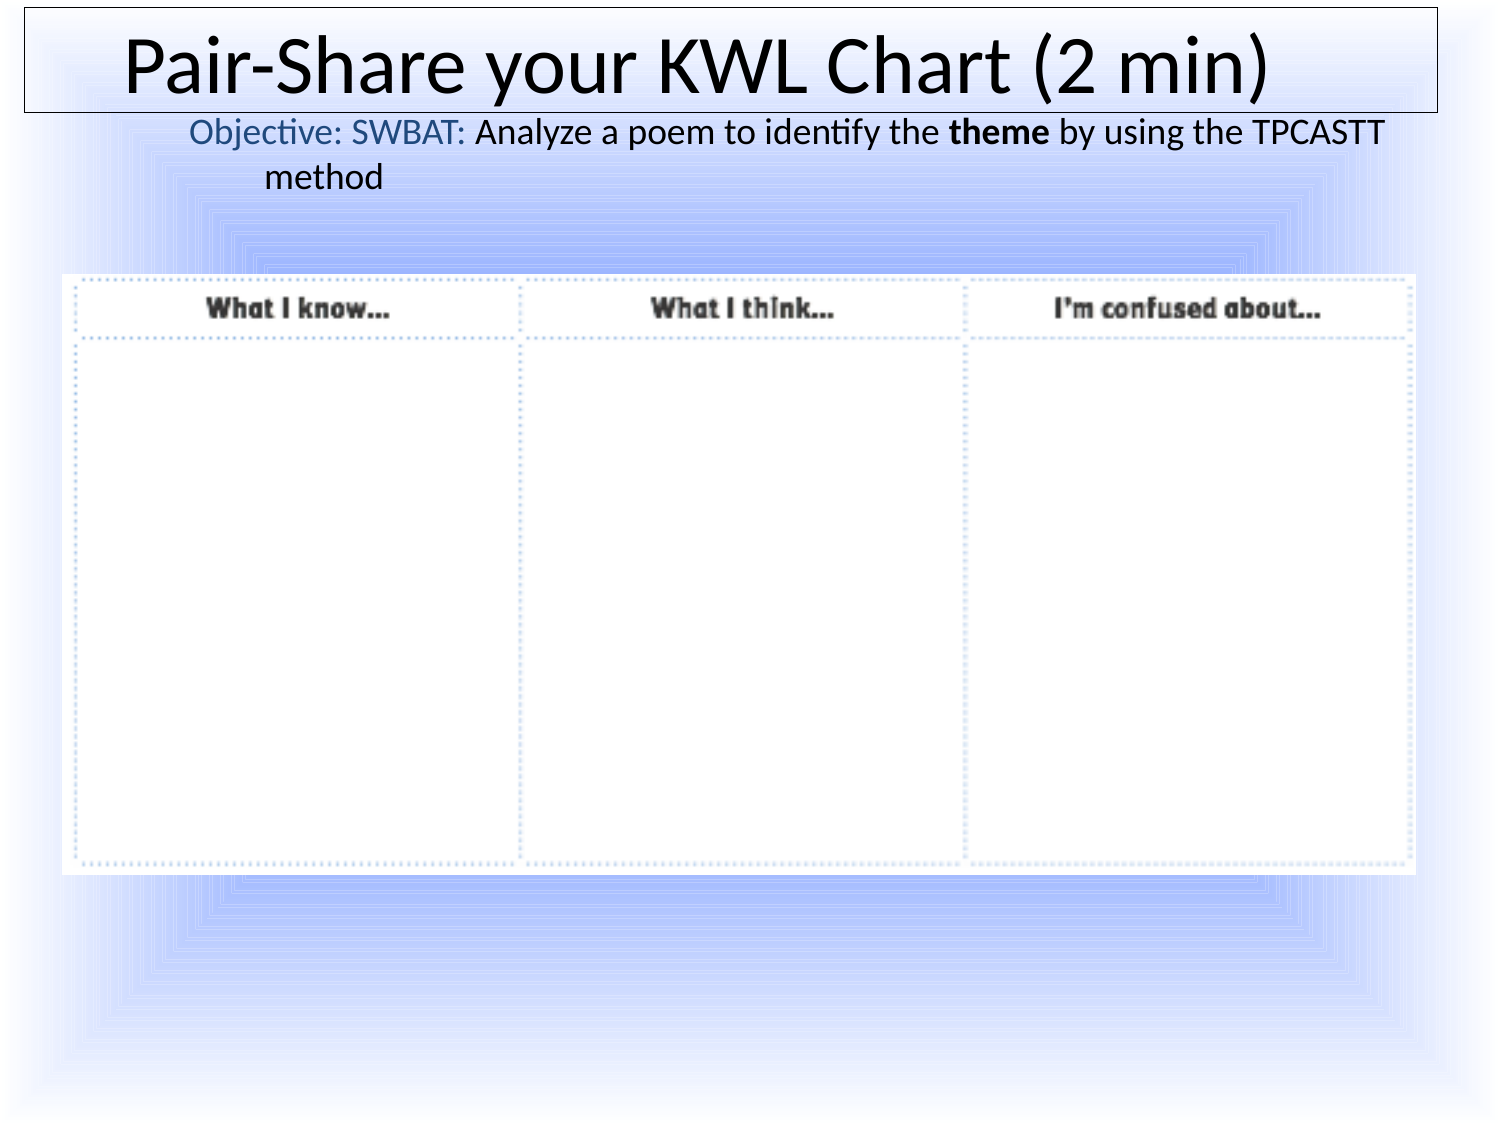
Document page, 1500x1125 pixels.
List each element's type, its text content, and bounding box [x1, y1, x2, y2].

text_box Objective: SWBAT: Analyze a poem to identify the theme by using the TPCASTT method [70, 99, 1413, 205]
picture [62, 274, 1416, 876]
title Pair-Share your KWL Chart (2 min) [24, 7, 1438, 113]
